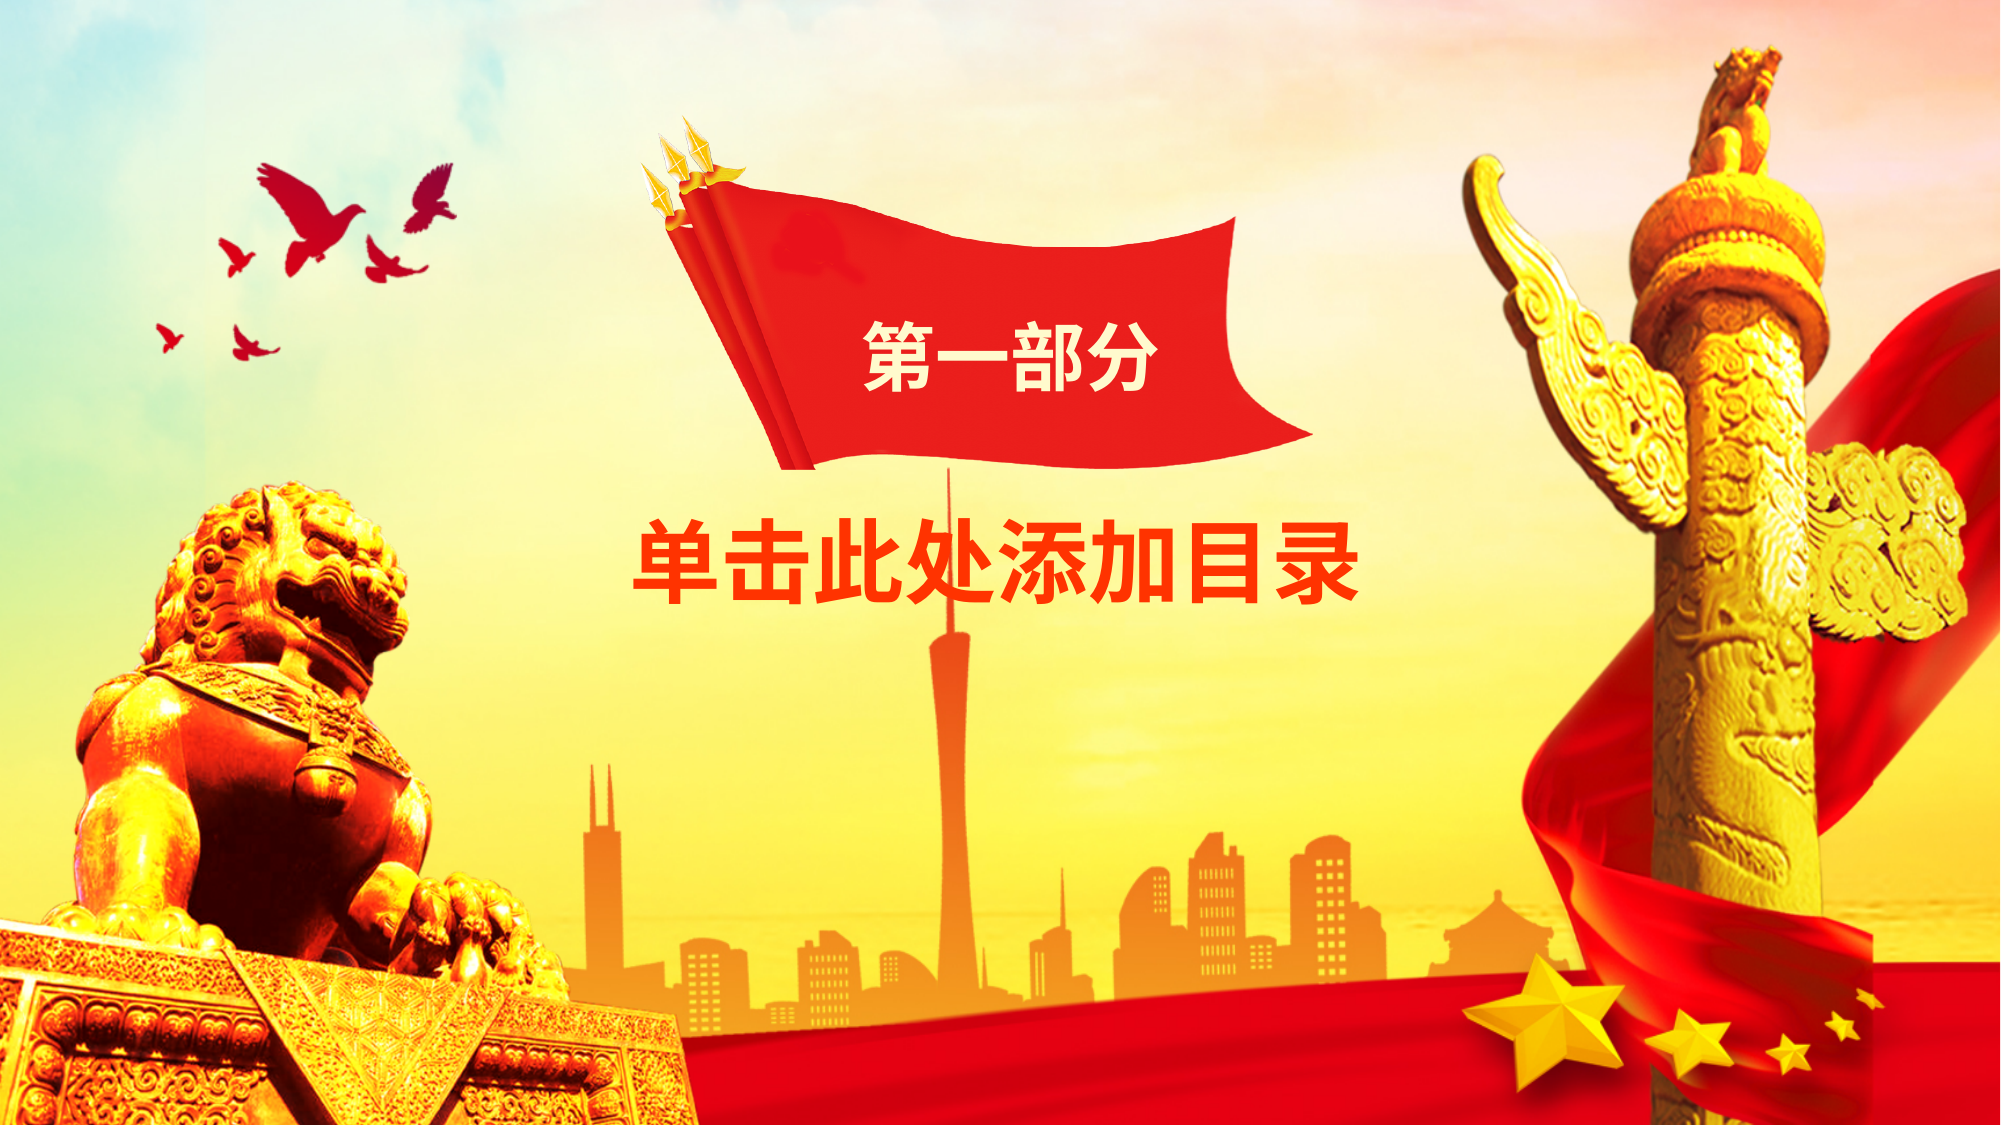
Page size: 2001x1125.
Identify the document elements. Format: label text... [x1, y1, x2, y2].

picture [0, 0, 2001, 1125]
text_box 单击此处添加目录 [702, 497, 1379, 623]
